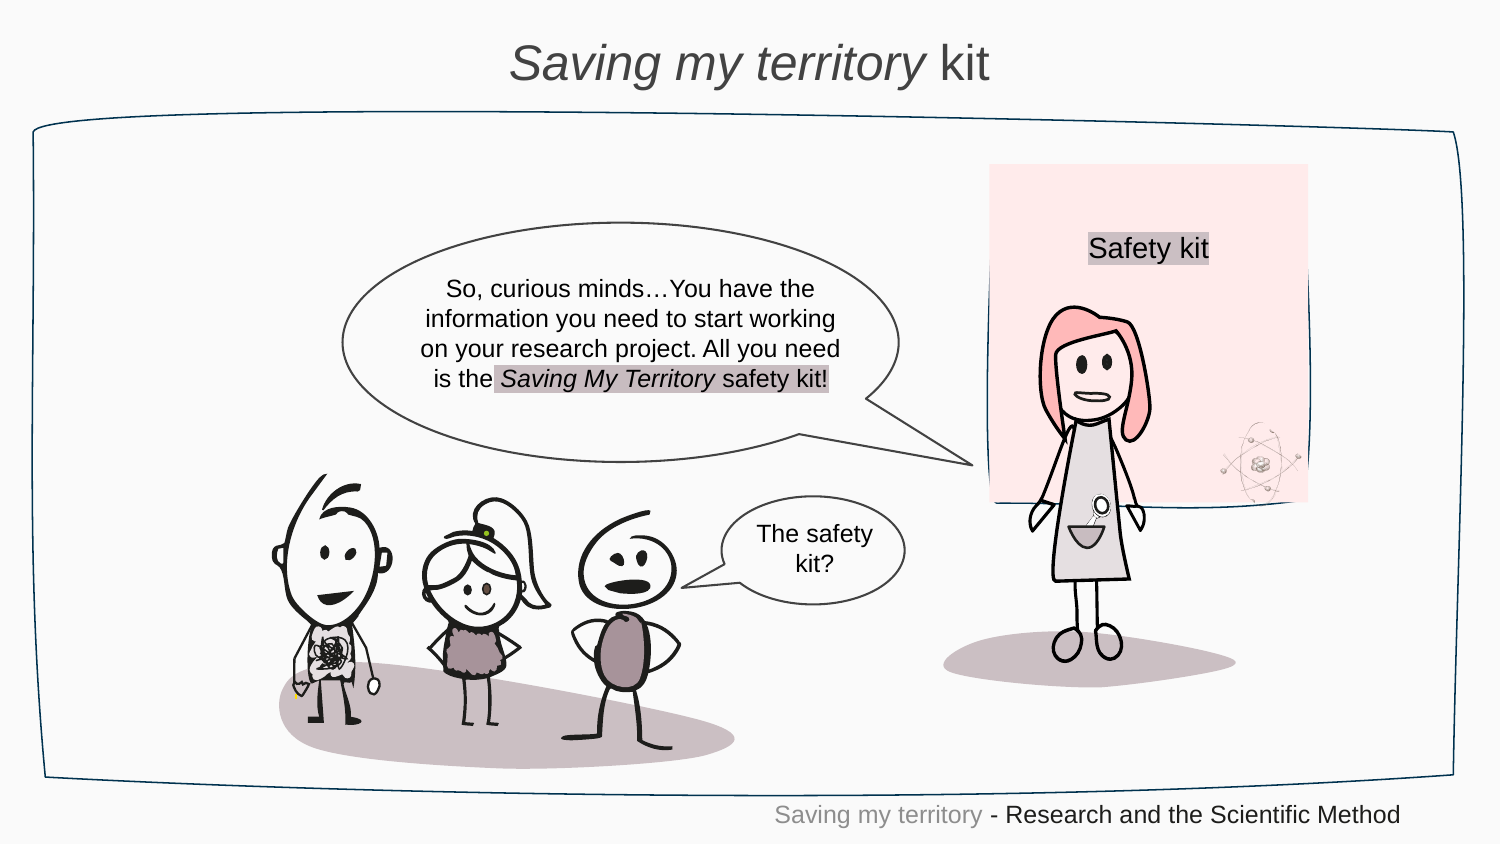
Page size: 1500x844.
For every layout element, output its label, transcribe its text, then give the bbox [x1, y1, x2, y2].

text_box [560, 509, 682, 751]
text_box [1213, 416, 1307, 511]
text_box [1026, 306, 1150, 663]
text_box [290, 664, 735, 769]
text_box [772, 496, 854, 502]
text_box [685, 571, 712, 588]
text_box [520, 454, 721, 462]
text_box Saving my territory - Research and the Scientific Method [88, 790, 1417, 844]
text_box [271, 473, 393, 726]
text_box [32, 111, 1464, 790]
text_box The safety kit? [712, 502, 896, 595]
text_box [943, 633, 1236, 688]
text_box [896, 527, 905, 574]
text_box Saving my territory kit [0, 20, 1499, 106]
text_box [423, 222, 818, 258]
text_box [863, 283, 973, 466]
text_box So, curious minds…You have the information you need to start working on your research project. All you need is the Saving My Territory safety kit! [378, 258, 863, 454]
text_box [761, 595, 865, 605]
text_box Safety kit [989, 164, 1309, 503]
text_box [342, 283, 378, 401]
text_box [421, 496, 552, 725]
